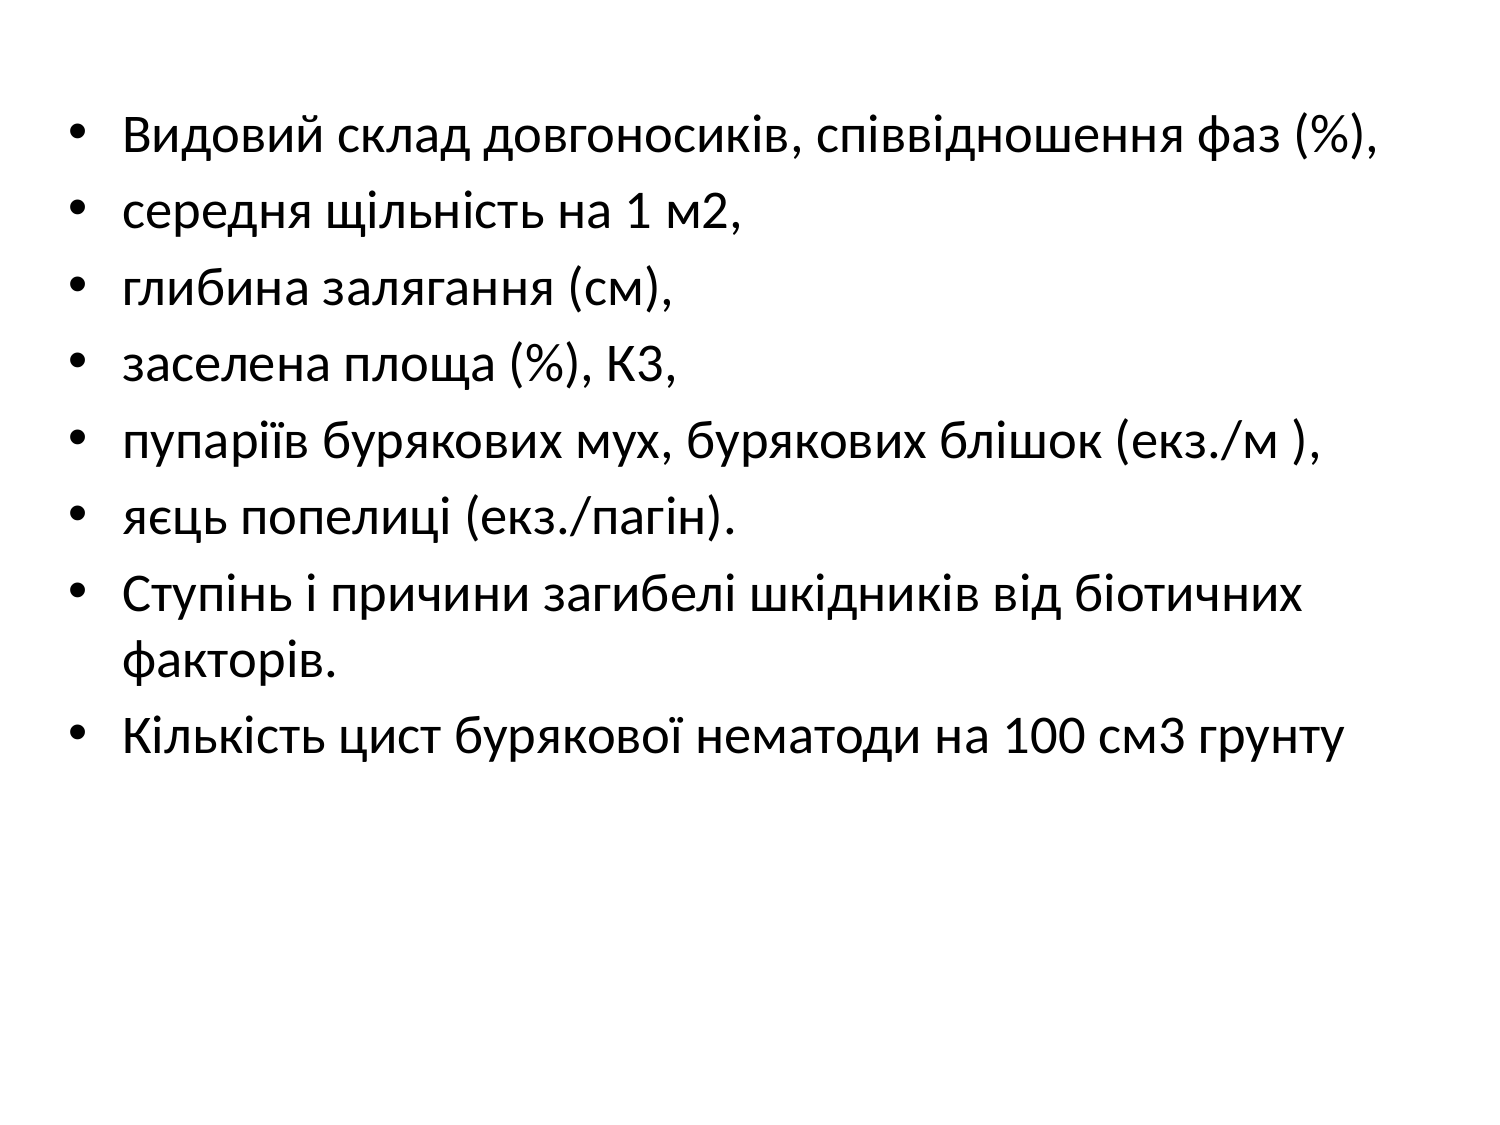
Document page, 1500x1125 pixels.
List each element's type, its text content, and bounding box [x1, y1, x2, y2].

list Видовий склад довгоносиків, співвідношення фаз (%), середня щільність на 1 м2, глибина залягання (см), заселена площа (%), К3, пупаріїв бурякових мух, бурякових блішок (екз./м ), яєць попелиці (екз./пагін). Ступінь і причини загибелі шкідників від біотичних факторів. Кількість цист бурякової нематоди на 100 см3 грунту [53, 90, 1404, 833]
